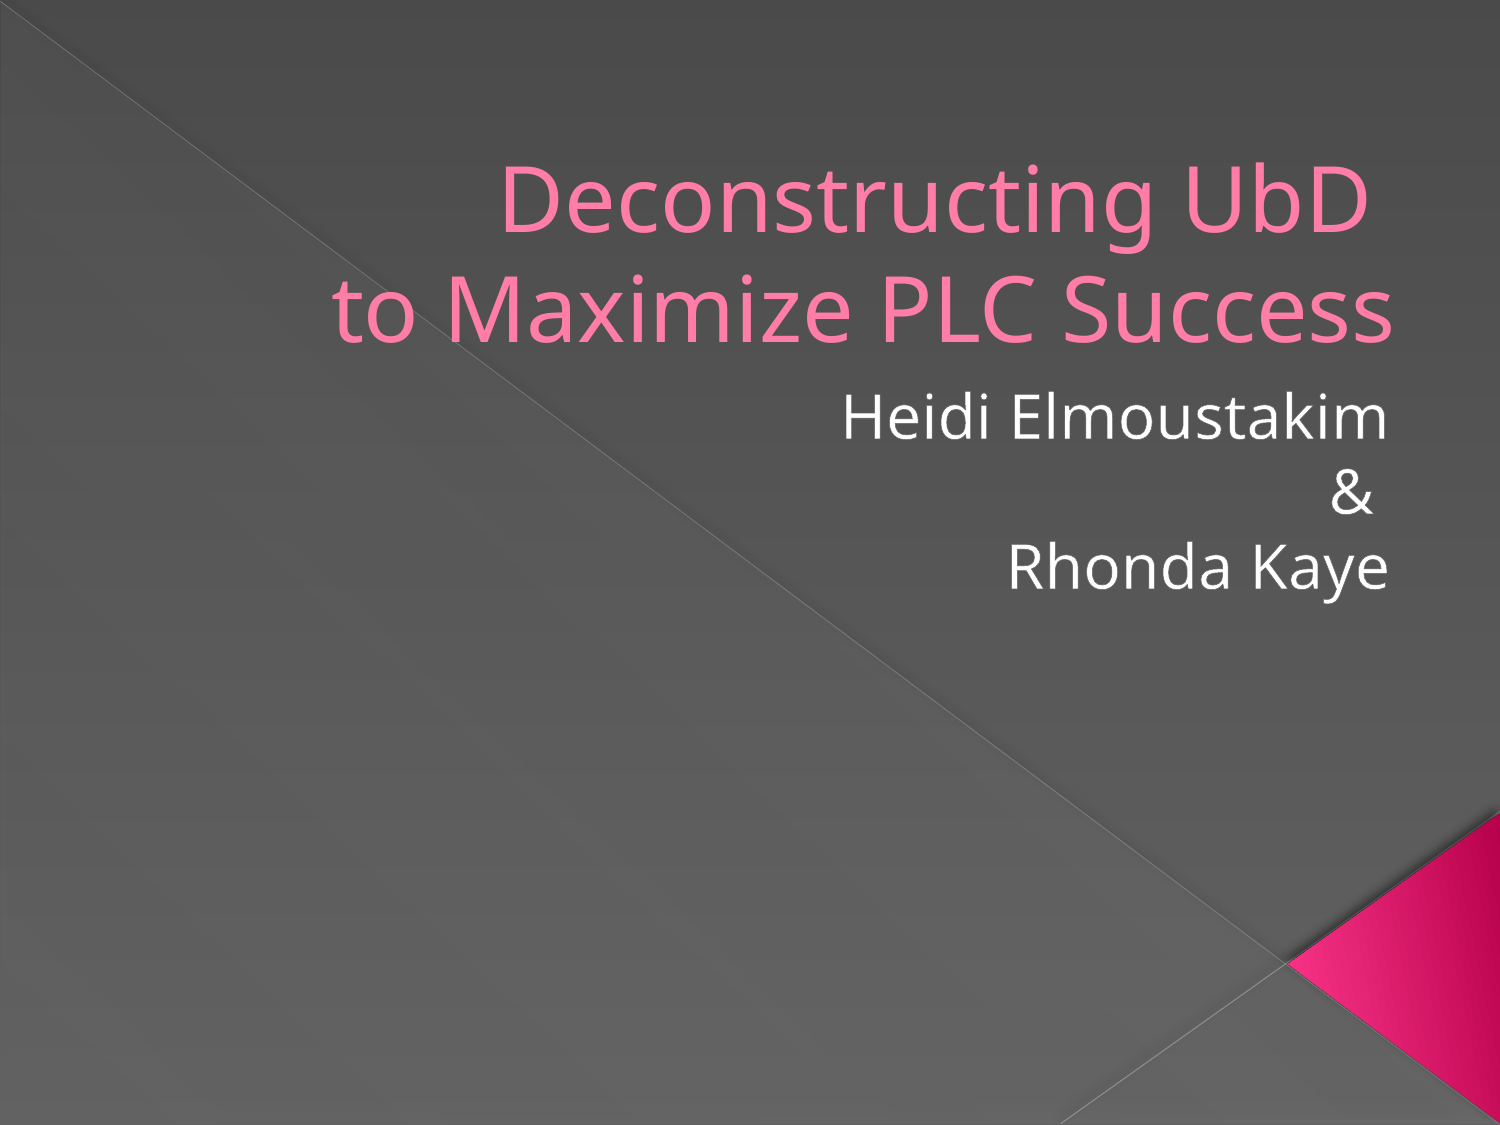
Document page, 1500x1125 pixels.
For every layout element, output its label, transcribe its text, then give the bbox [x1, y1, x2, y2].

title Deconstructing UbD to Maximize PLC Success [88, 127, 1412, 369]
subtitle Heidi Elmoustakim & Rhonda Kaye [88, 369, 1412, 657]
